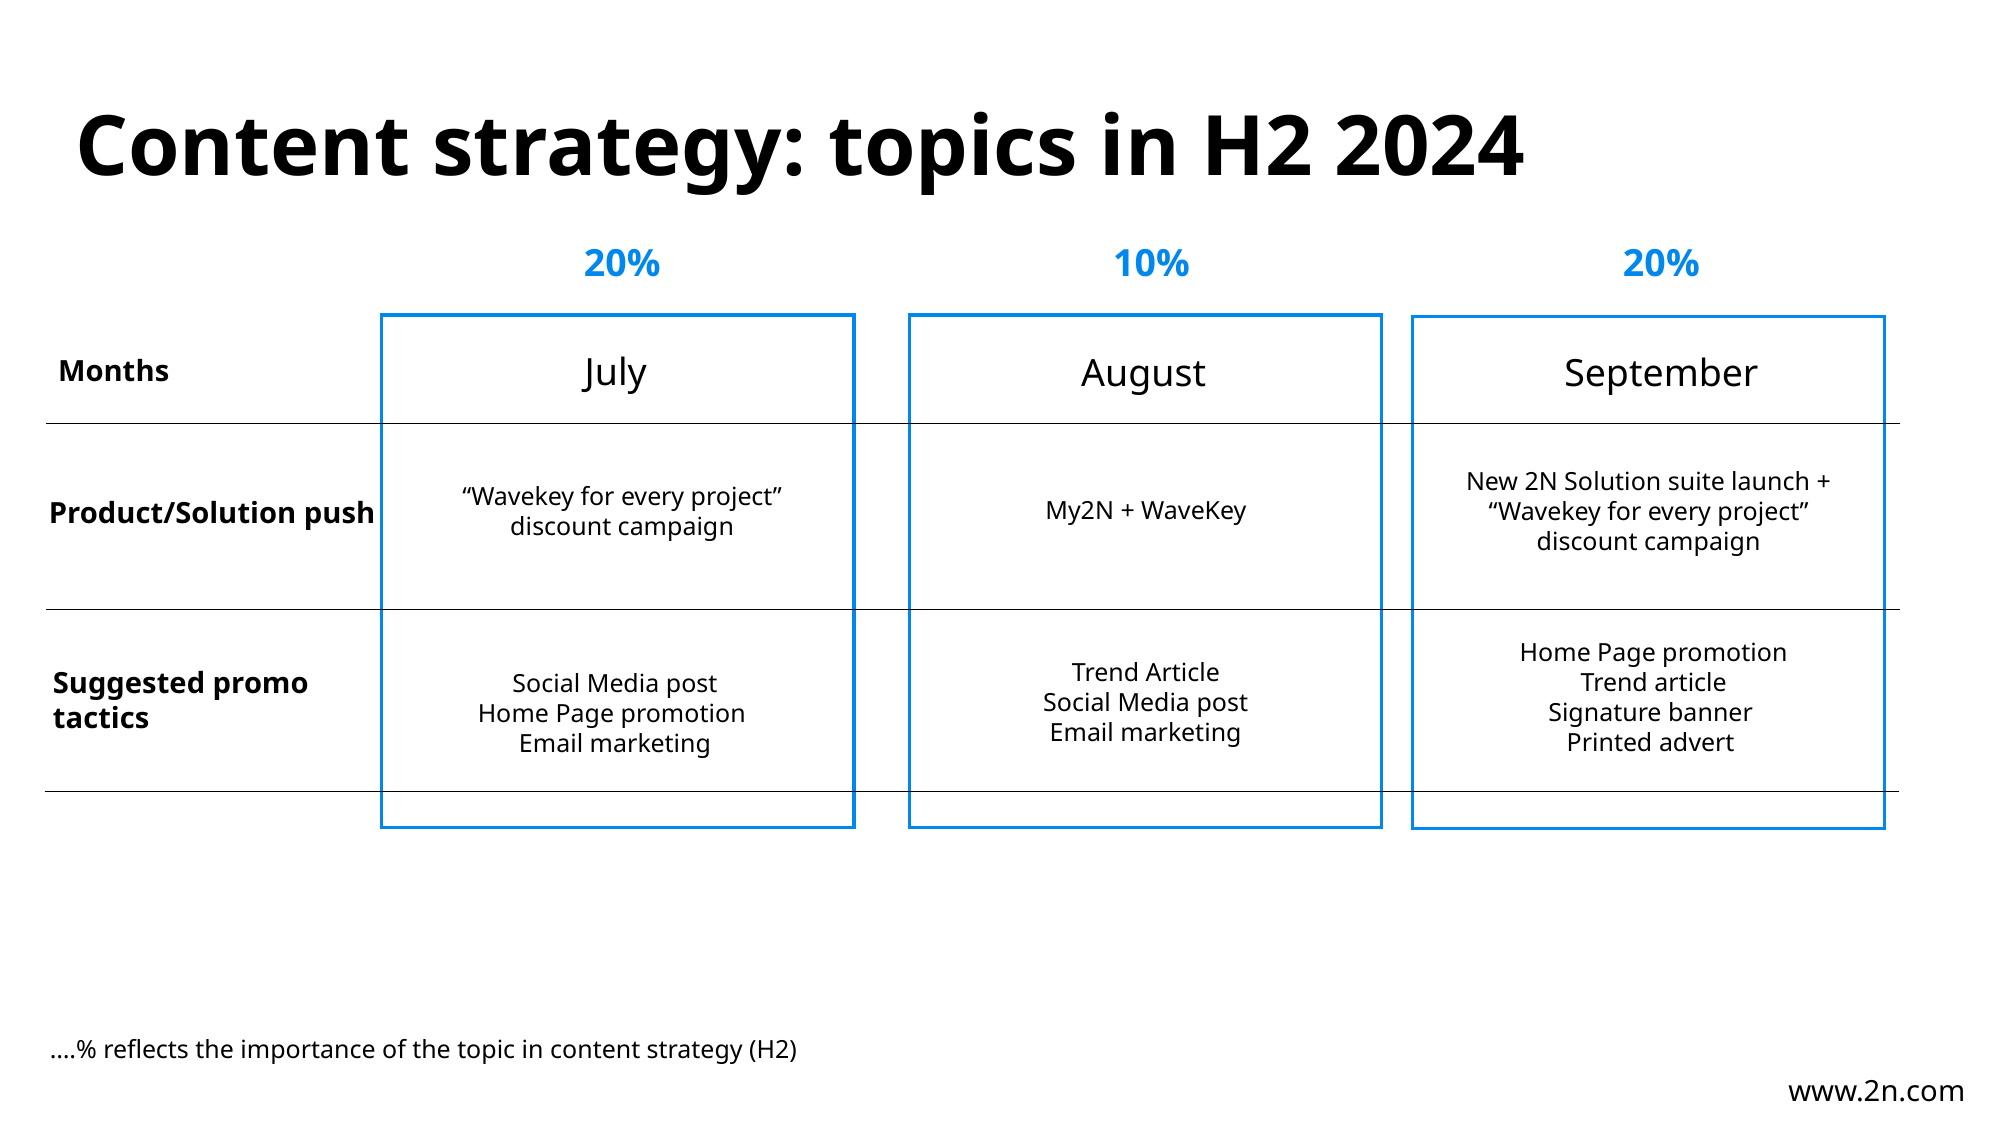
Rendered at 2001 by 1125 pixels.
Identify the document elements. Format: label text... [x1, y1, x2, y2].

text_box Suggested promo tactics [37, 656, 411, 742]
text_box Social Media post Home Page promotion Email marketing [383, 659, 848, 765]
text_box [909, 314, 1383, 423]
text_box July [487, 340, 744, 401]
text_box 20% [1508, 231, 1815, 292]
text_box [1412, 610, 1886, 791]
text_box Months [43, 345, 417, 395]
text_box Product/Solution push [34, 486, 405, 537]
text_box August [1015, 341, 1272, 402]
text_box Trend Article Social Media post Email marketing [913, 648, 1379, 754]
text_box “Wavekey for every project” discount campaign [405, 473, 840, 548]
text_box [909, 424, 1383, 609]
text_box [1412, 424, 1886, 609]
text_box Home Page promotion Trend article Signature banner Printed advert [1421, 628, 1886, 764]
text_box 20% [469, 231, 776, 292]
text_box [1412, 315, 1886, 423]
text_box New 2N Solution suite launch + “Wavekey for every project” discount campaign [1431, 457, 1867, 593]
text_box My2N + WaveKey [928, 487, 1364, 532]
text_box [381, 314, 855, 423]
text_box [1412, 792, 1886, 829]
text_box [381, 424, 855, 609]
text_box [909, 610, 1383, 791]
text_box [909, 792, 1383, 828]
text_box 10% [998, 231, 1305, 292]
text_box [381, 792, 855, 828]
text_box ….% reflects the importance of the topic in content strategy (H2) [34, 1025, 1947, 1125]
text_box [381, 610, 855, 791]
text_box September [1533, 341, 1790, 402]
